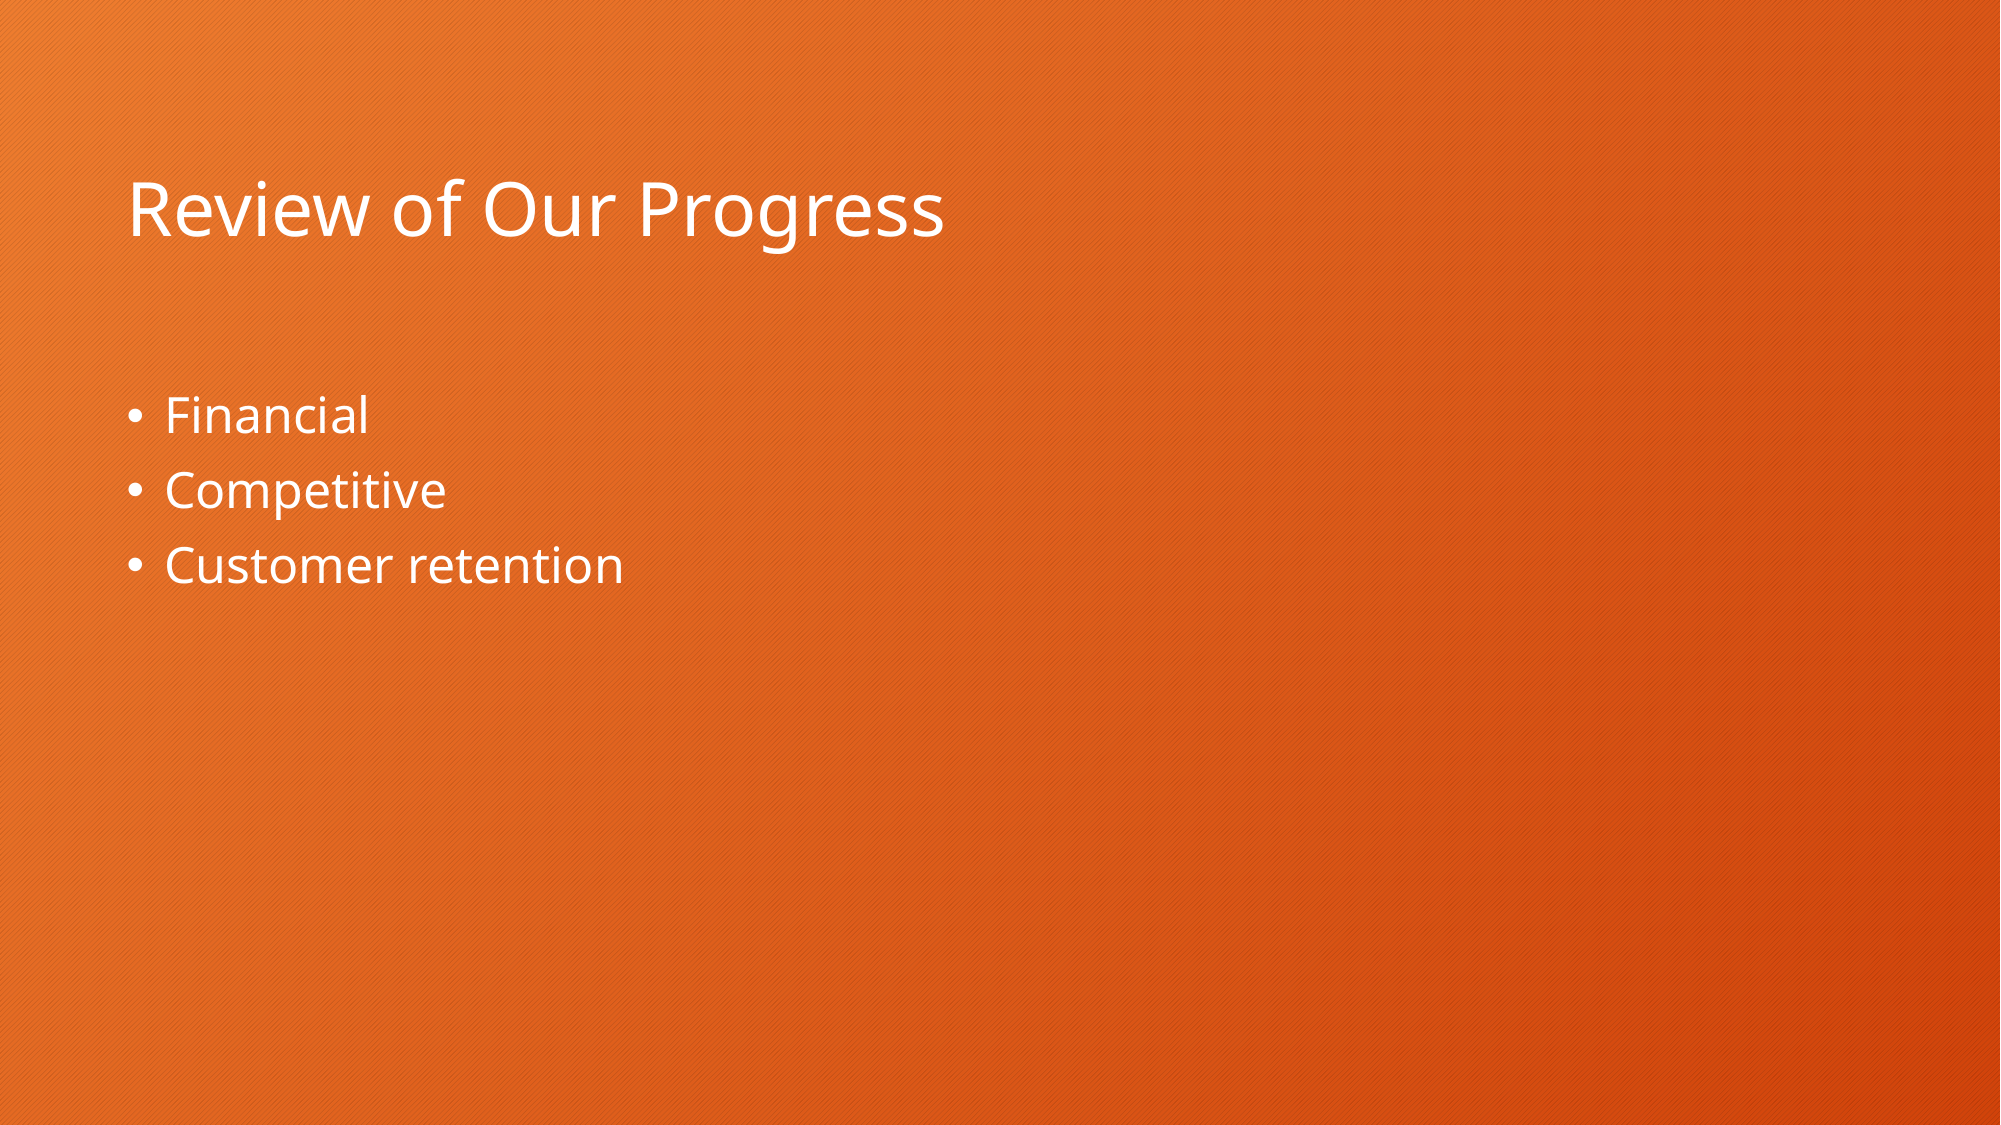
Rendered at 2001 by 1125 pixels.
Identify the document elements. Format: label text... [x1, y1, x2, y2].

title Review of Our Progress [111, 123, 1689, 301]
list Financial Competitive Customer retention [111, 383, 1689, 974]
